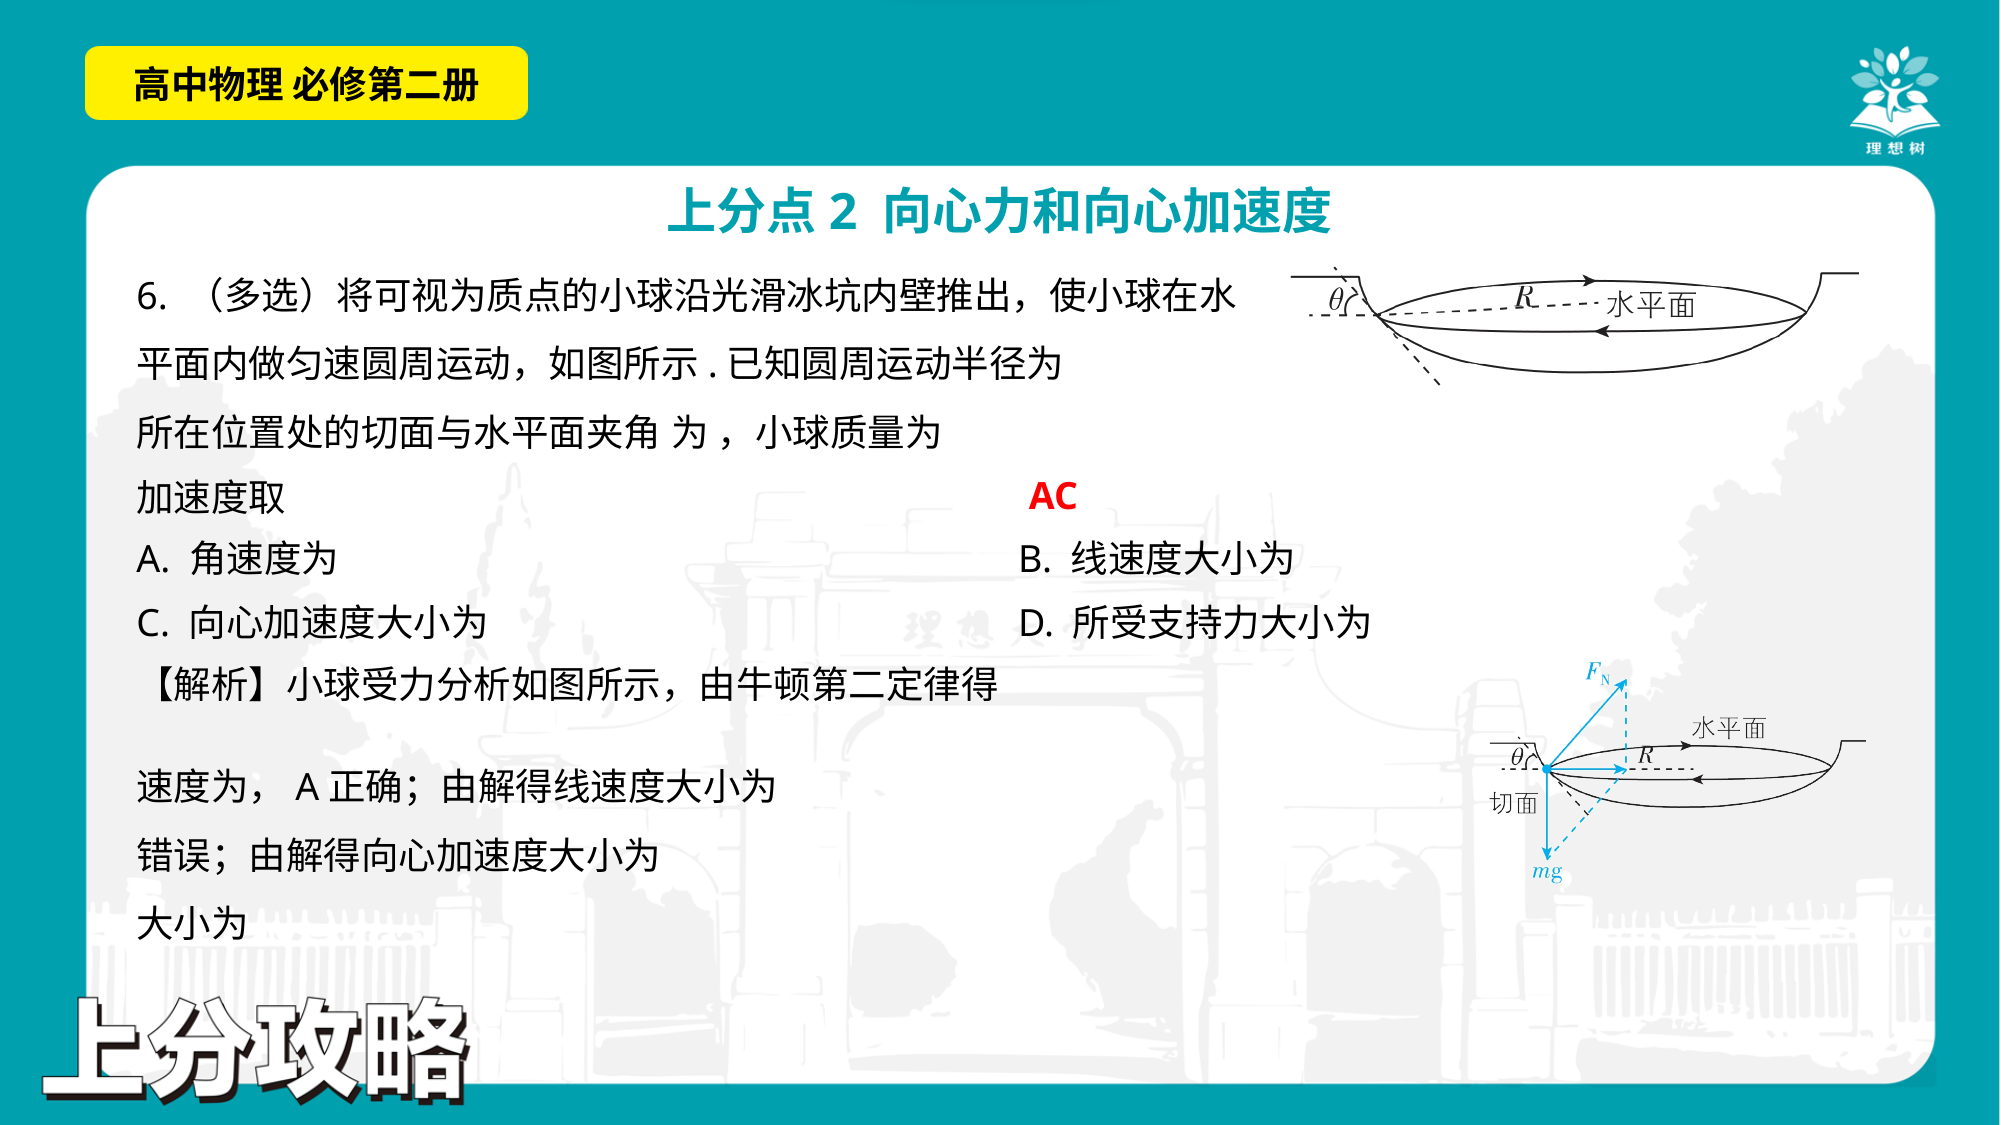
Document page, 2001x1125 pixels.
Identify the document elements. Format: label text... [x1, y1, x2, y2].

text_box AC [1012, 452, 1095, 511]
picture [0, 0, 2000, 1125]
